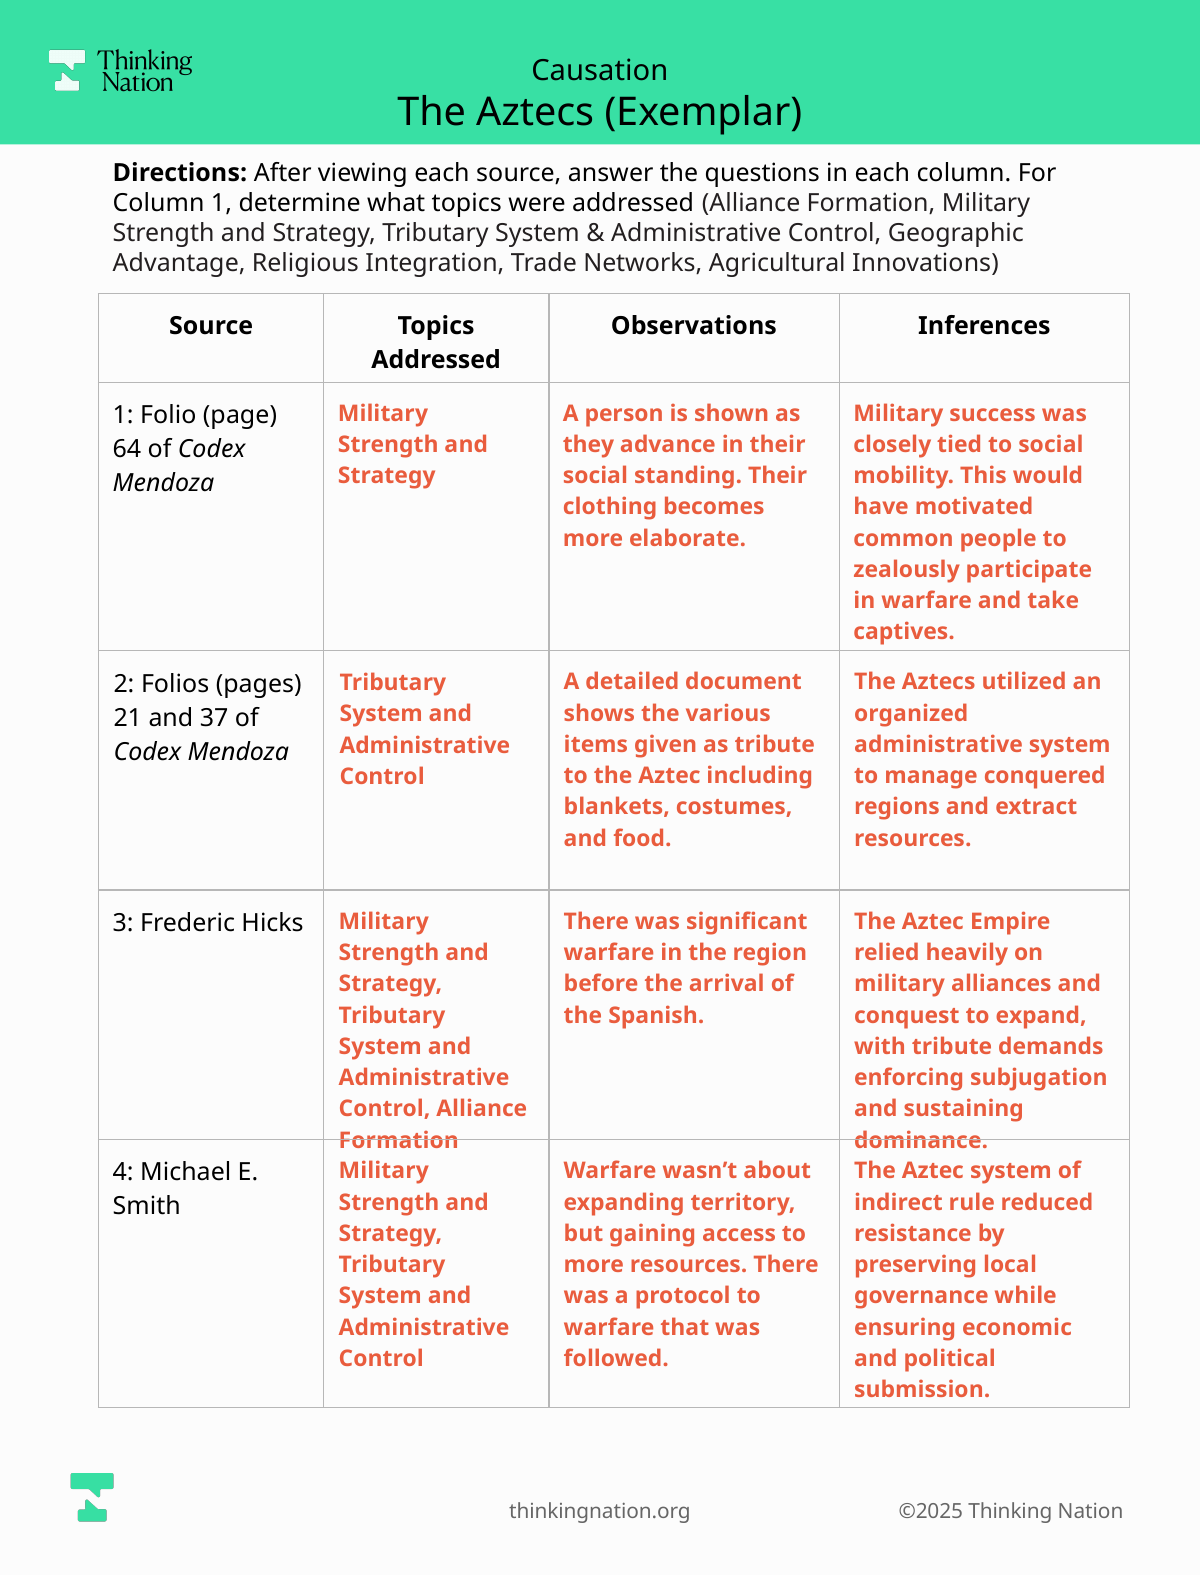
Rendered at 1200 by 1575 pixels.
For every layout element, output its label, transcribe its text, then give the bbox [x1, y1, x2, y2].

picture [33, 35, 197, 104]
table_cell A detailed document shows the various items given as tribute to the Aztec including blankets, costumes, and food. [550, 651, 839, 889]
table_cell Military Strength and Strategy, Tributary System and Administrative Control, Alliance Formation [324, 891, 548, 1139]
table_cell Military success was closely tied to social mobility. This would have motivated common people to zealously participate in warfare and take captives. [840, 383, 1129, 650]
table_cell There was significant warfare in the region before the arrival of the Spanish. [550, 891, 839, 1139]
table_cell The Aztecs utilized an organized administrative system to manage conquered regions and extract resources. [840, 651, 1129, 889]
table_cell 2: Folios (pages) 21 and 37 of Codex Mendoza [99, 651, 323, 889]
table_cell The Aztec Empire relied heavily on military alliances and conquest to expand, with tribute demands enforcing subjugation and sustaining dominance​. [840, 891, 1129, 1139]
table_cell Warfare wasn’t about expanding territory, but gaining access to more resources. There was a protocol to warfare that was followed. [550, 1140, 839, 1407]
table_cell 3: Frederic Hicks [99, 891, 323, 1139]
picture [58, 1463, 126, 1531]
text_box ©2025 Thinking Nation [854, 1483, 1139, 1532]
text_box thinkingnation.org [457, 1483, 742, 1532]
table_cell Tributary System and Administrative Control [324, 651, 548, 889]
table_cell Military Strength and Strategy, Tributary System and Administrative Control [324, 1140, 548, 1407]
table_header Topics Addressed [324, 294, 548, 382]
table_header Inferences [840, 294, 1129, 382]
table_cell A person is shown as they advance in their social standing. Their clothing becomes more elaborate. [550, 383, 839, 650]
text_box Causation The Aztecs (Exemplar) [0, 0, 1200, 145]
table_header Source [99, 294, 323, 382]
table_cell Military Strength and Strategy [324, 383, 548, 650]
table_cell 1: Folio (page) 64 of Codex Mendoza [99, 383, 323, 650]
text_box Directions: After viewing each source, answer the questions in each column. For Column 1, determine what topics were addressed (Alliance Formation, Military Strength and Strategy, Tributary System & Administrative Control, Geographic Advantage, Religious Integration, Trade Networks, Agricultural Innovations) [98, 142, 1130, 293]
table_cell The Aztec system of indirect rule reduced resistance by preserving local governance while ensuring economic and political submission​. [840, 1140, 1129, 1407]
table_header Observations [550, 294, 839, 382]
table_cell 4: Michael E. Smith [99, 1140, 323, 1407]
